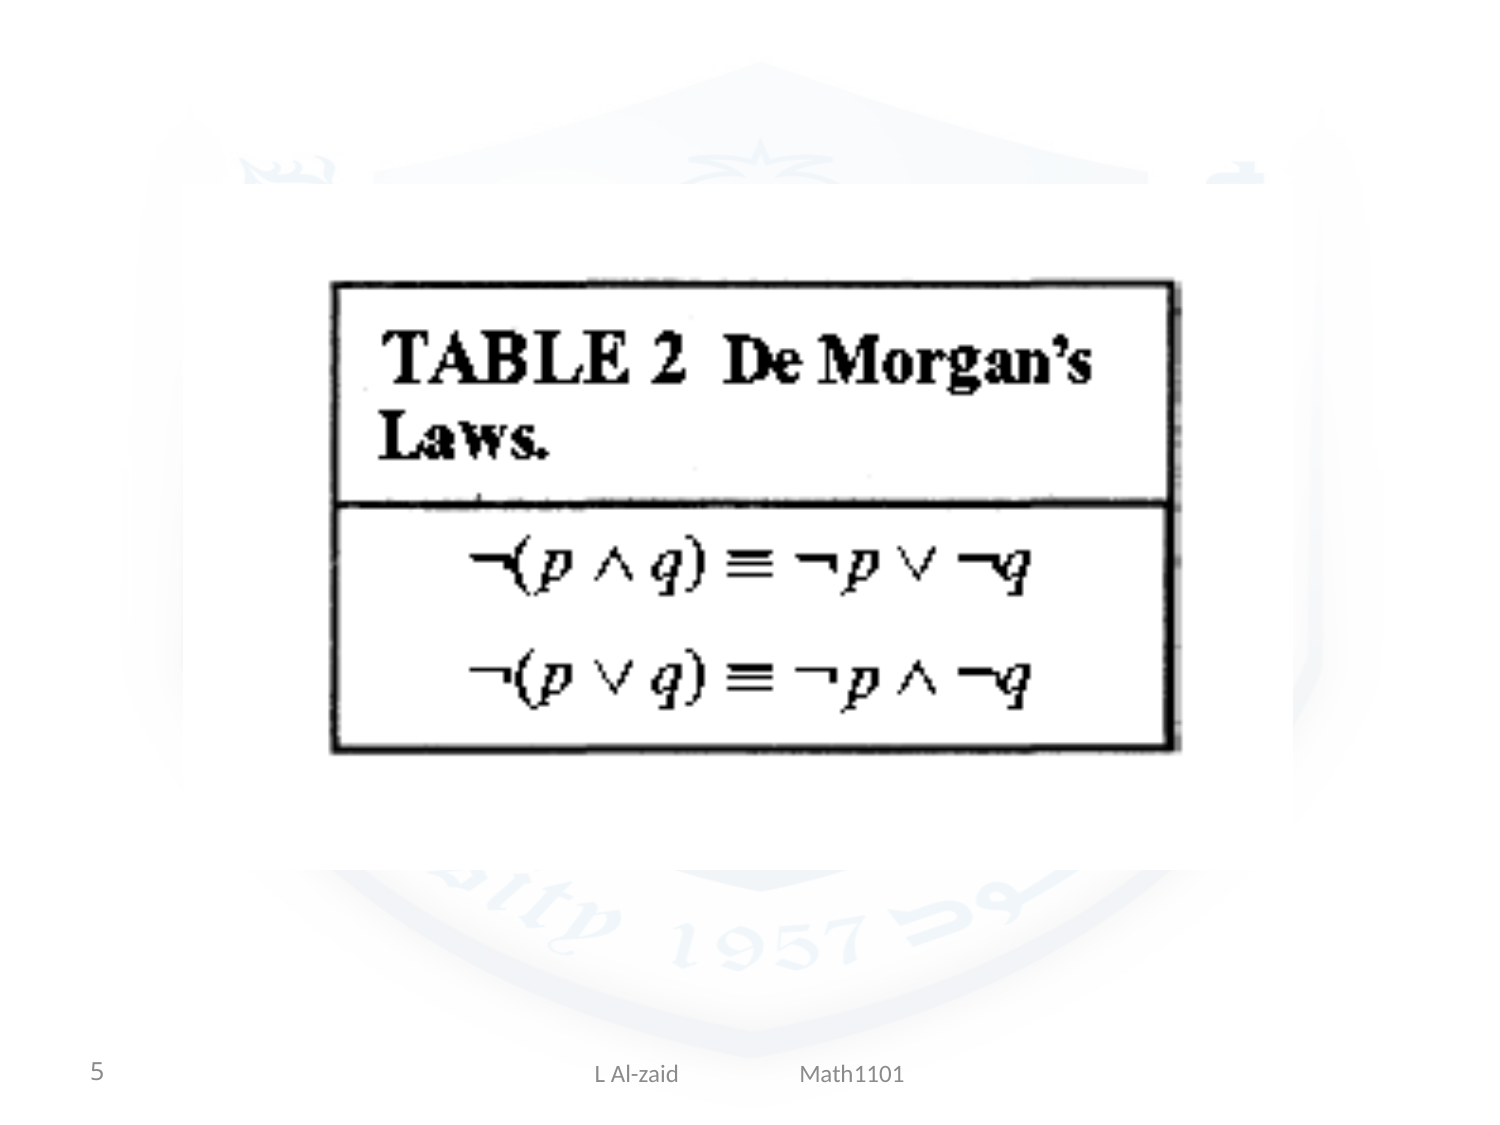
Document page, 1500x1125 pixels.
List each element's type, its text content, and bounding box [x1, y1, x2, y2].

footer L Al-zaid Math1101 [512, 1042, 988, 1103]
slide_number 5 [75, 1042, 425, 1103]
picture [182, 184, 1293, 870]
